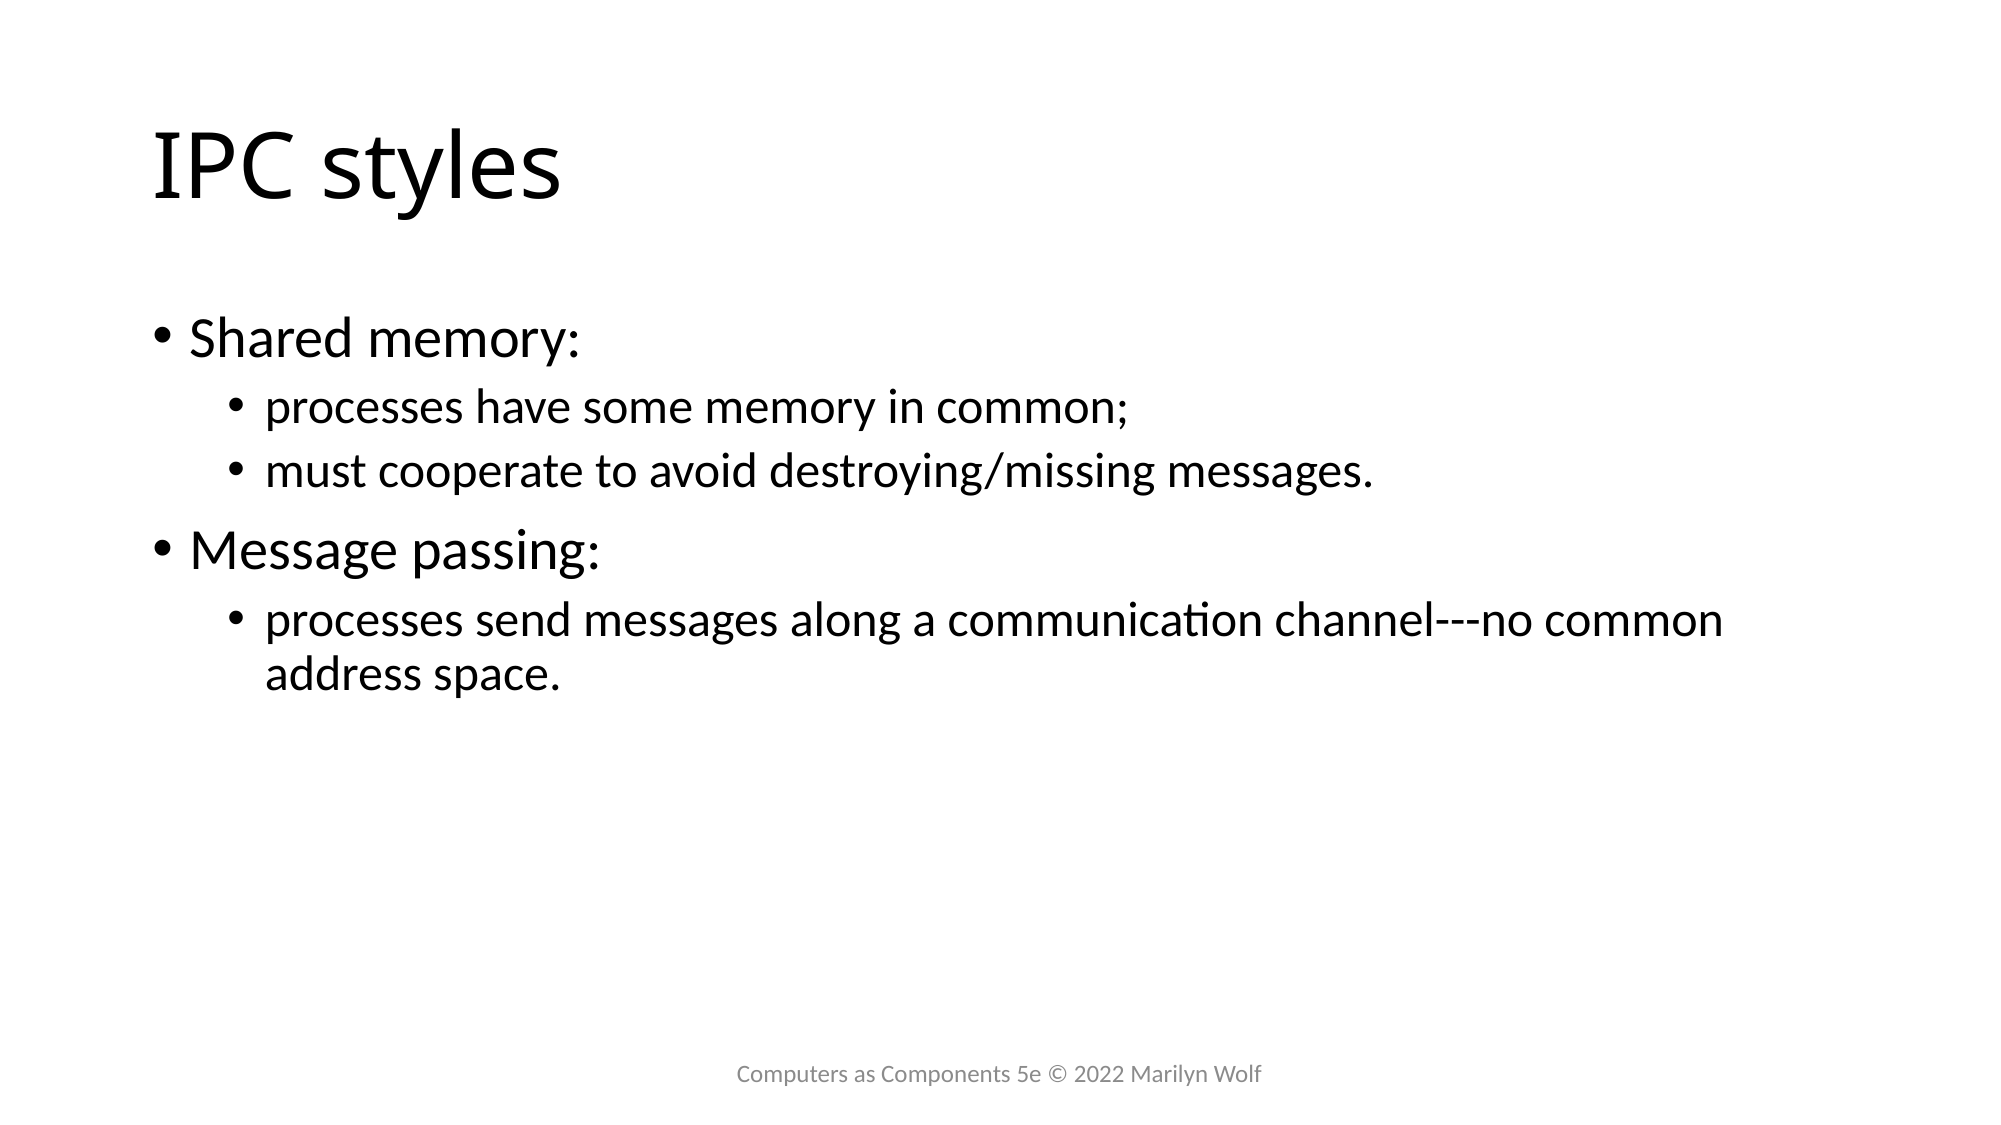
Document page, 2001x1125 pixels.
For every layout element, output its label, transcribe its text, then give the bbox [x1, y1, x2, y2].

footer Computers as Components 5e © 2022 Marilyn Wolf [662, 1042, 1338, 1103]
title IPC styles [137, 59, 1863, 278]
list Shared memory: processes have some memory in common; must cooperate to avoid destroying/missing messages. Message passing: processes send messages along a communication channel---no common address space. [137, 299, 1863, 1014]
